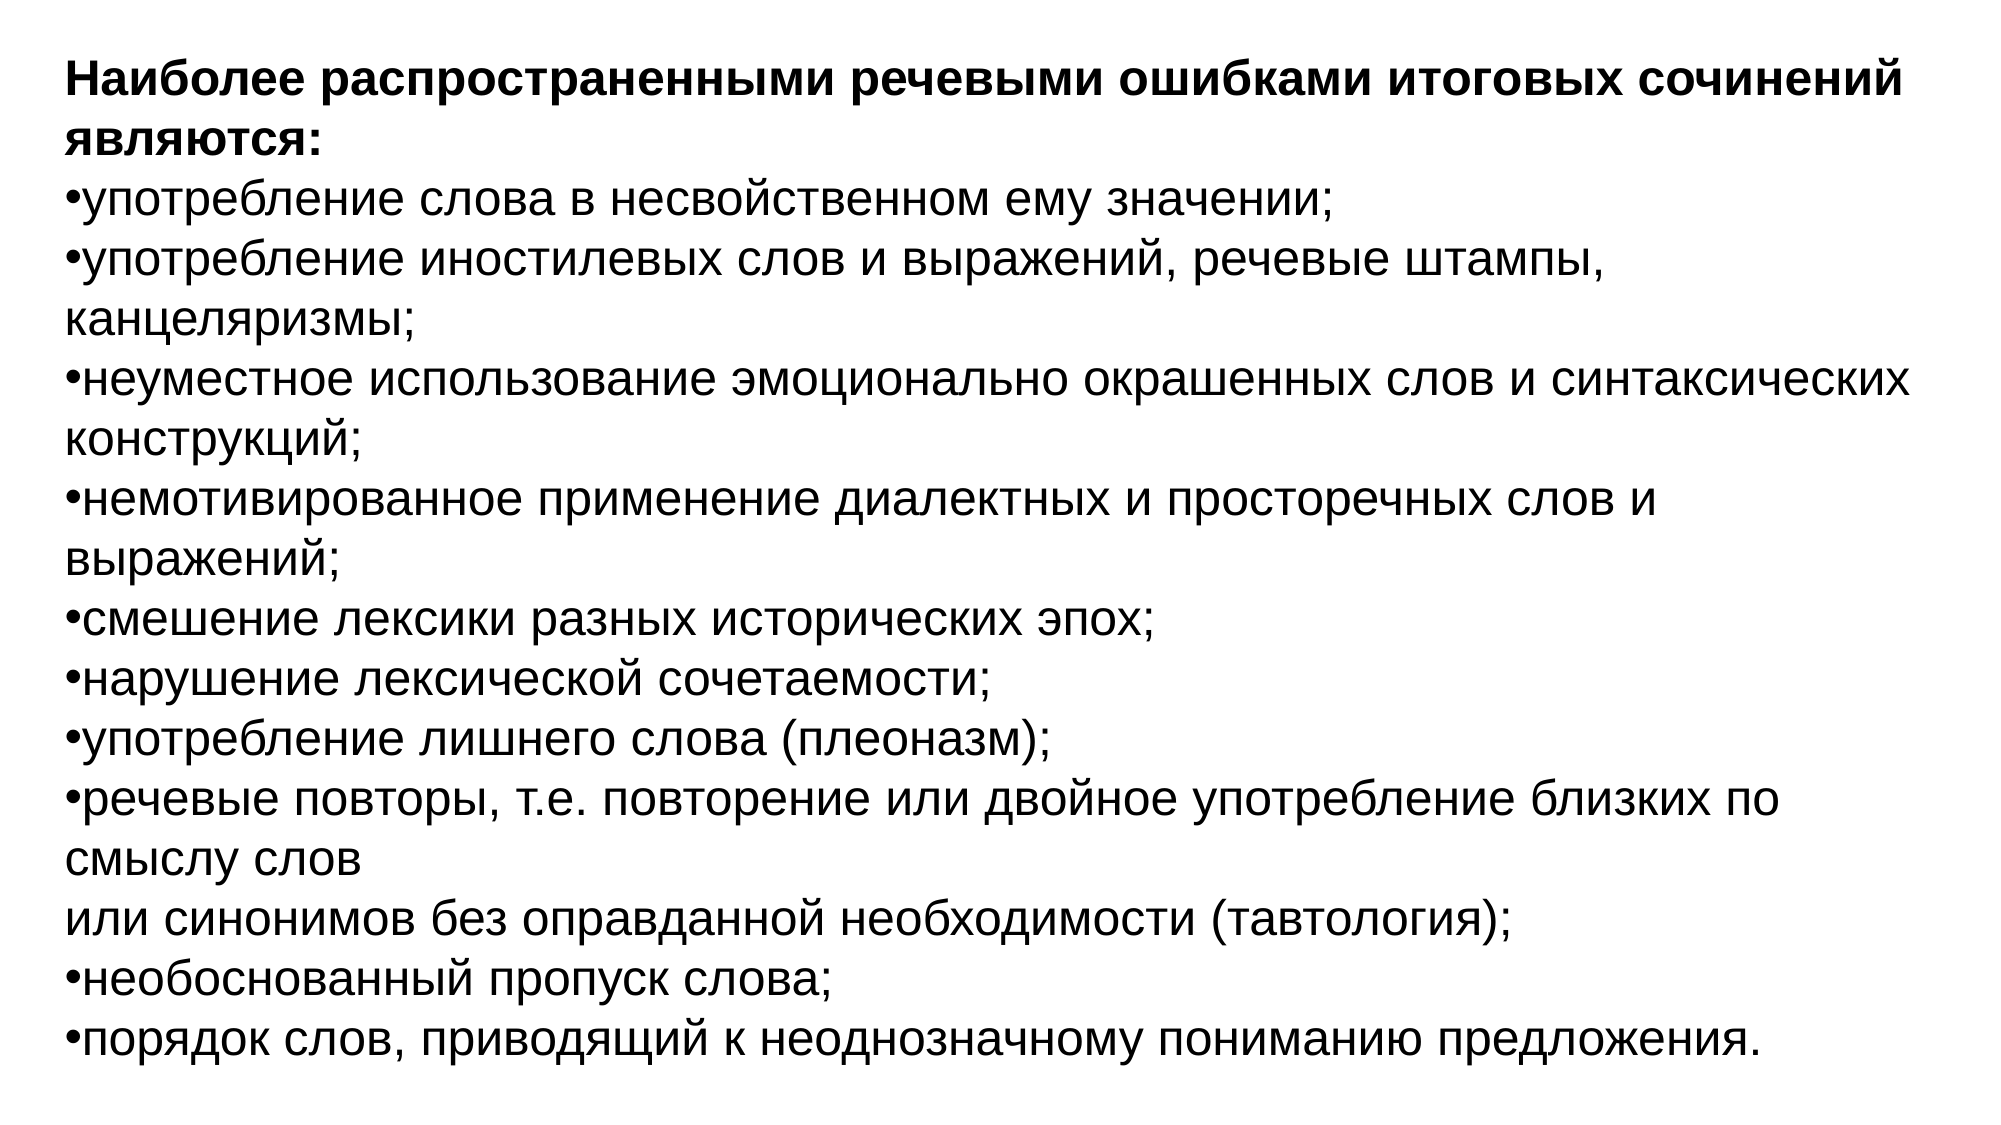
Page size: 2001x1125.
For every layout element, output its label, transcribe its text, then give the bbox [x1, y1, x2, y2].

text_box Наиболее распространенными речевыми ошибками итоговых сочинений являются: употребление слова в несвойственном ему значении; употребление иностилевых слов и выражений, речевые штампы, канцеляризмы; неуместное использование эмоционально окрашенных слов и синтаксических конструкций; немотивированное применение диалектных и просторечных слов и выражений; смешение лексики разных исторических эпох; нарушение лексической сочетаемости; употребление лишнего слова (плеоназм); речевые повторы, т.е. повторение или двойное употребление близких по смыслу слов или синонимов без оправданной необходимости (тавтология); необоснованный пропуск слова; порядок слов, приводящий к неоднозначному пониманию предложения. [49, 38, 1943, 1074]
